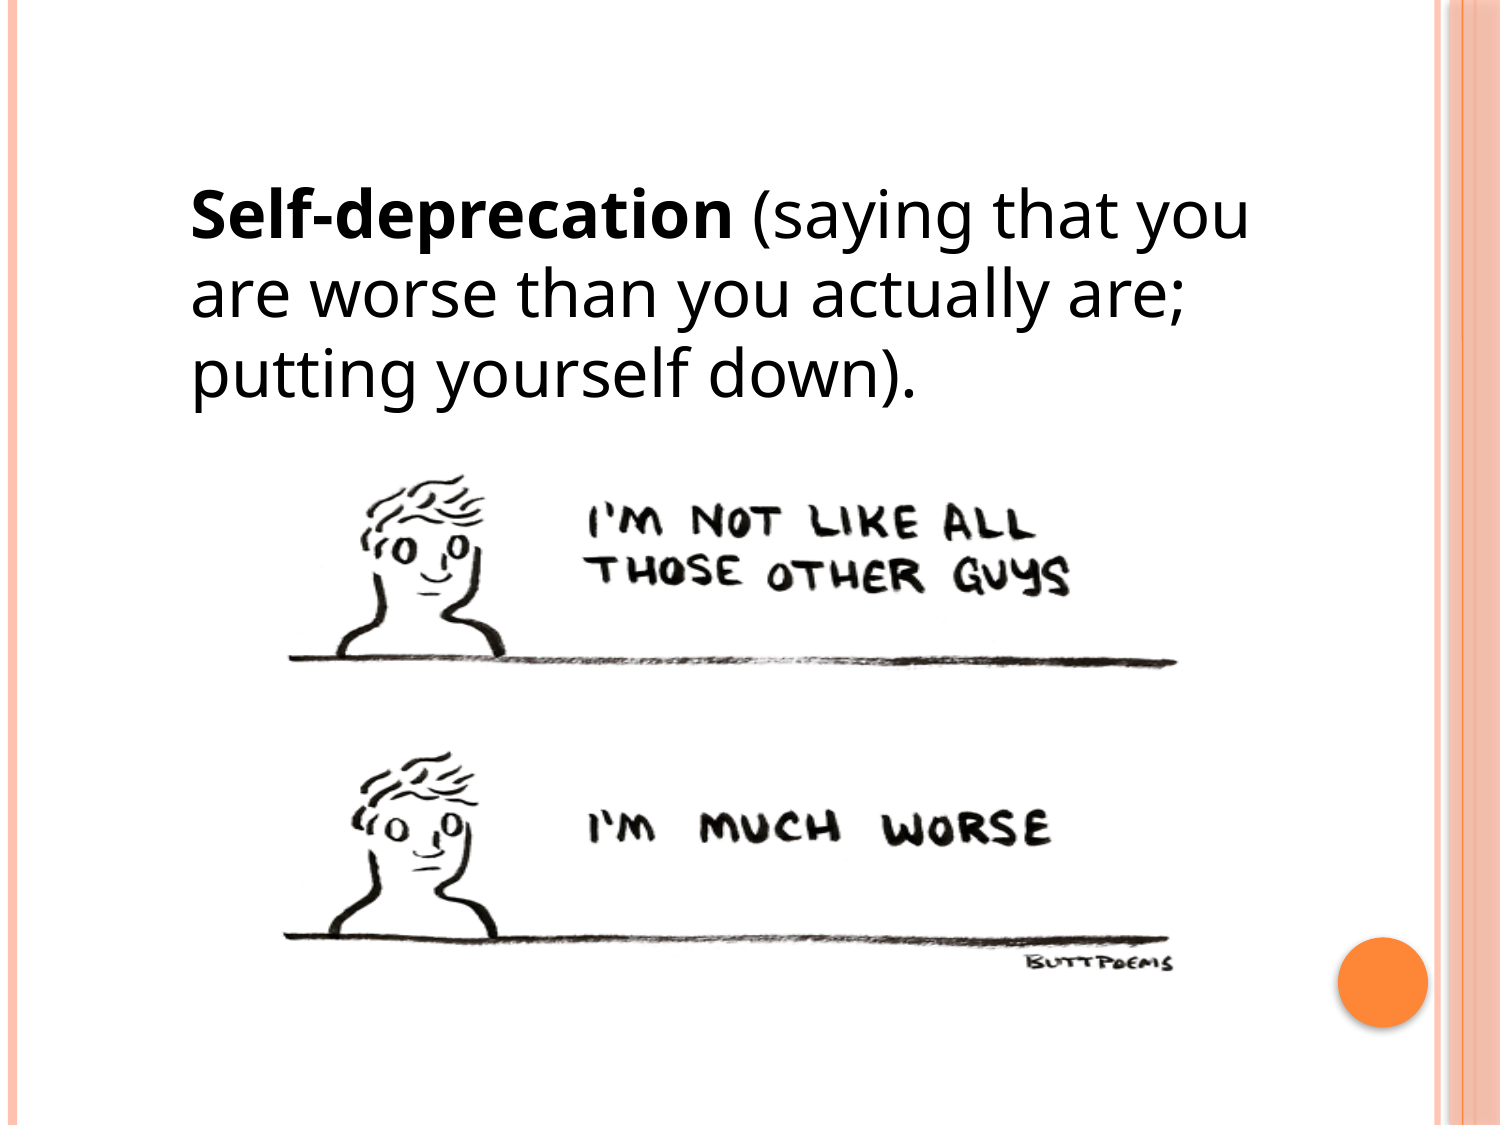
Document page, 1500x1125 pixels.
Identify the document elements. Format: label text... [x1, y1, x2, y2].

picture [268, 421, 1208, 985]
text_box Self-deprecation (saying that you are worse than you actually are; putting yourself down). [175, 163, 1313, 419]
